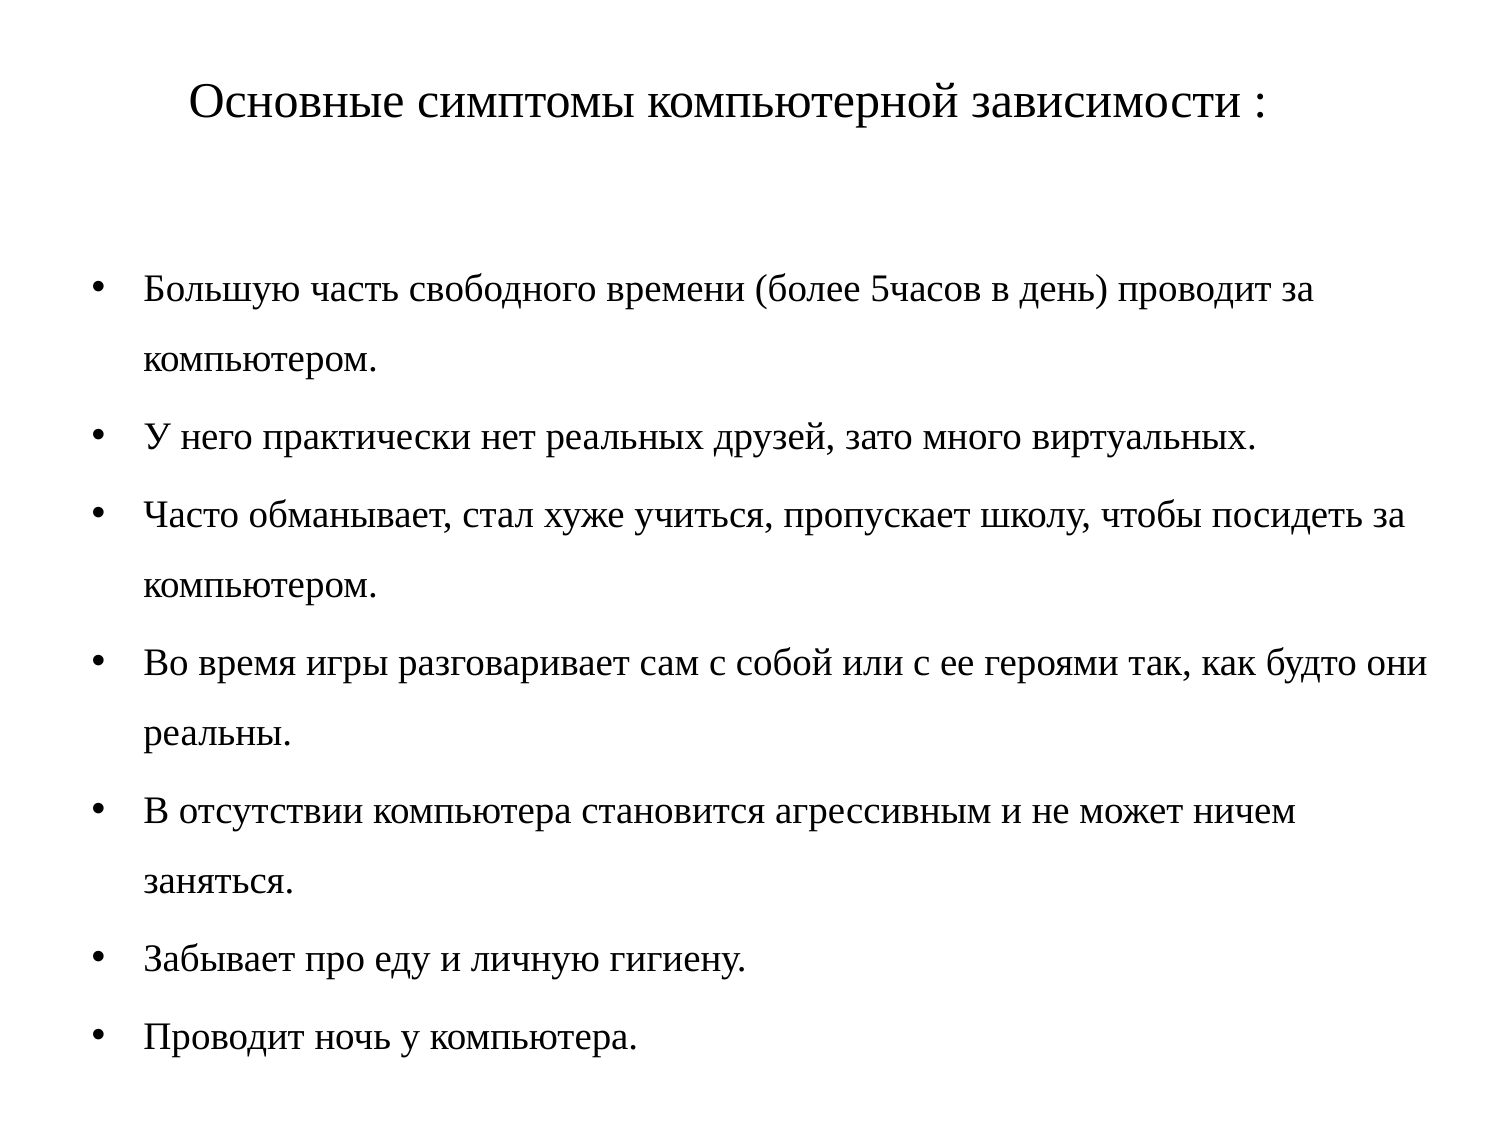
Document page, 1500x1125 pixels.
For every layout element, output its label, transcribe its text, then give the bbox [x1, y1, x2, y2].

list Большую часть свободного времени (более 5часов в день) проводит за компьютером. У него практически нет реальных друзей, зато много виртуальных. Часто обманывает, стал хуже учиться, пропускает школу, чтобы посидеть за компьютером. Во время игры разговаривает сам с собой или с ее героями так, как будто они реальны. В отсутствии компьютера становится агрессивным и не может ничем заняться. Забывает про еду и личную гигиену. Проводит ночь у компьютера. [76, 231, 1471, 1071]
title Основные симптомы компьютерной зависимости : [53, 19, 1404, 207]
